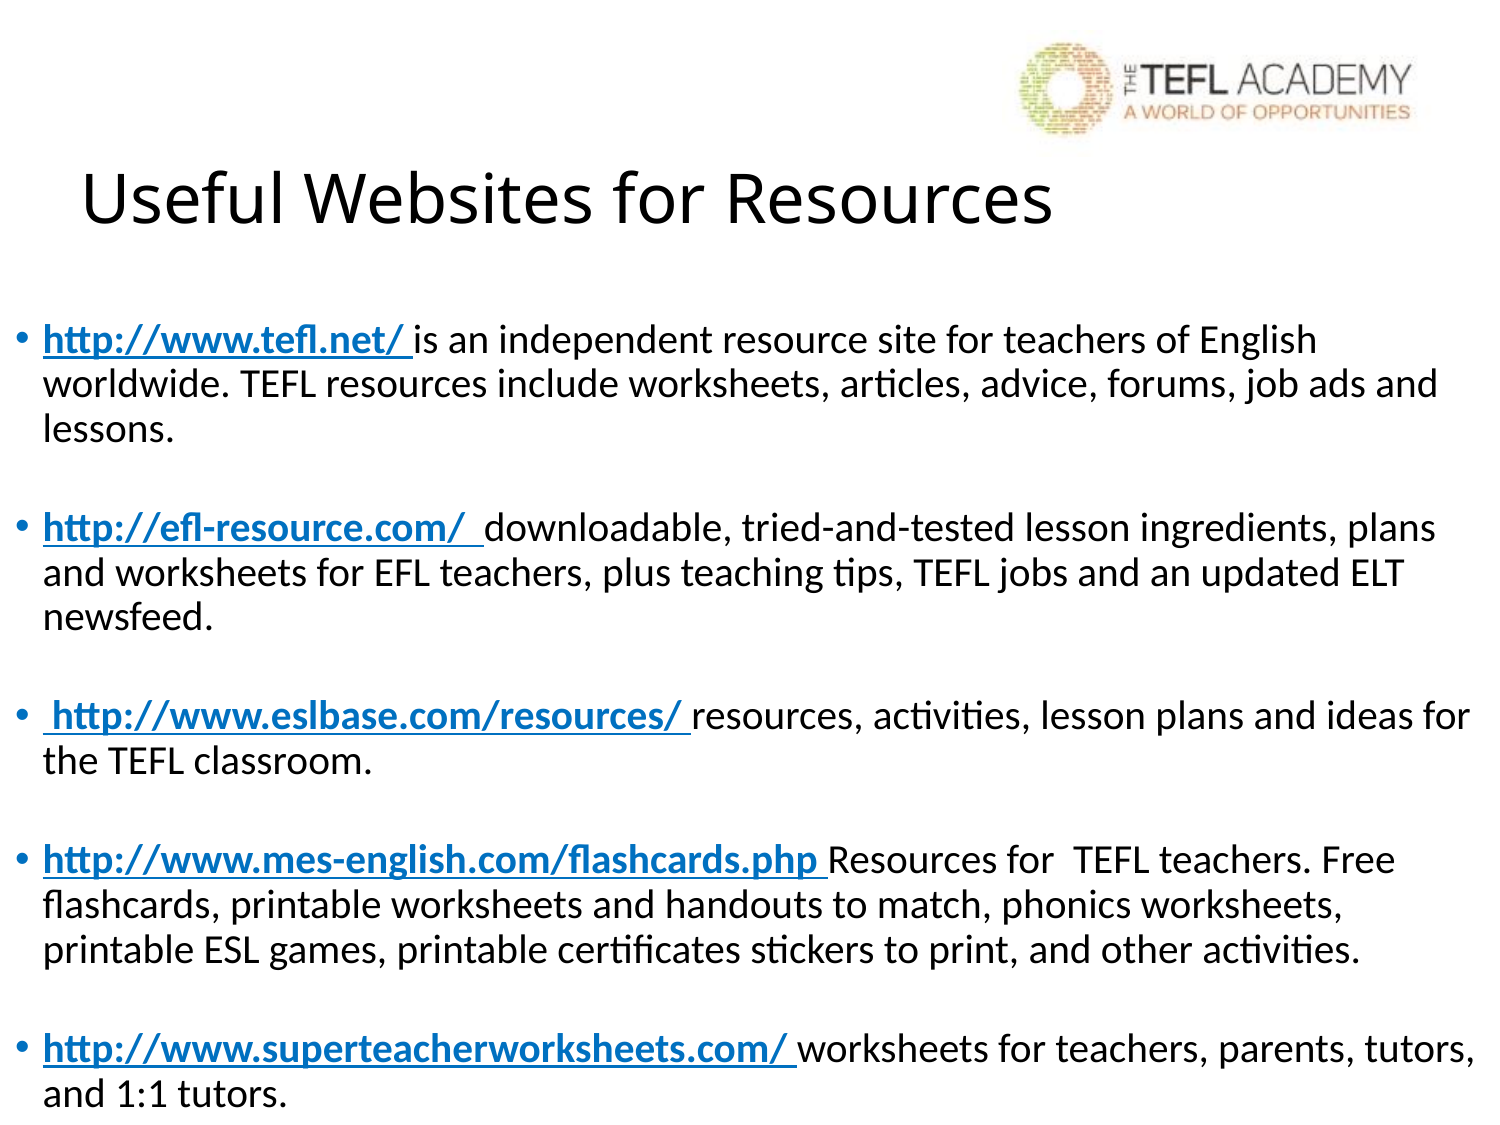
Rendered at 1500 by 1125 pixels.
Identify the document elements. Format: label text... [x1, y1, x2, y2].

picture [1002, 30, 1446, 157]
title Useful Websites for Resources [64, 113, 1415, 255]
list http://www.tefl.net/ is an independent resource site for teachers of English worldwide. TEFL resources include worksheets, articles, advice, forums, job ads and lessons. http://efl-resource.com/ downloadable, tried-and-tested lesson ingredients, plans and worksheets for EFL teachers, plus teaching tips, TEFL jobs and an updated ELT newsfeed. http://www.eslbase.com/resources/ resources, activities, lesson plans and ideas for the TEFL classroom. http://www.mes-english.com/flashcards.php Resources for TEFL teachers. Free flashcards, printable worksheets and handouts to match, phonics worksheets, printable ESL games, printable certificates stickers to print, and other activities. http://www.superteacherworksheets.com/ worksheets for teachers, parents, tutors, and 1:1 tutors. [0, 255, 1500, 1125]
